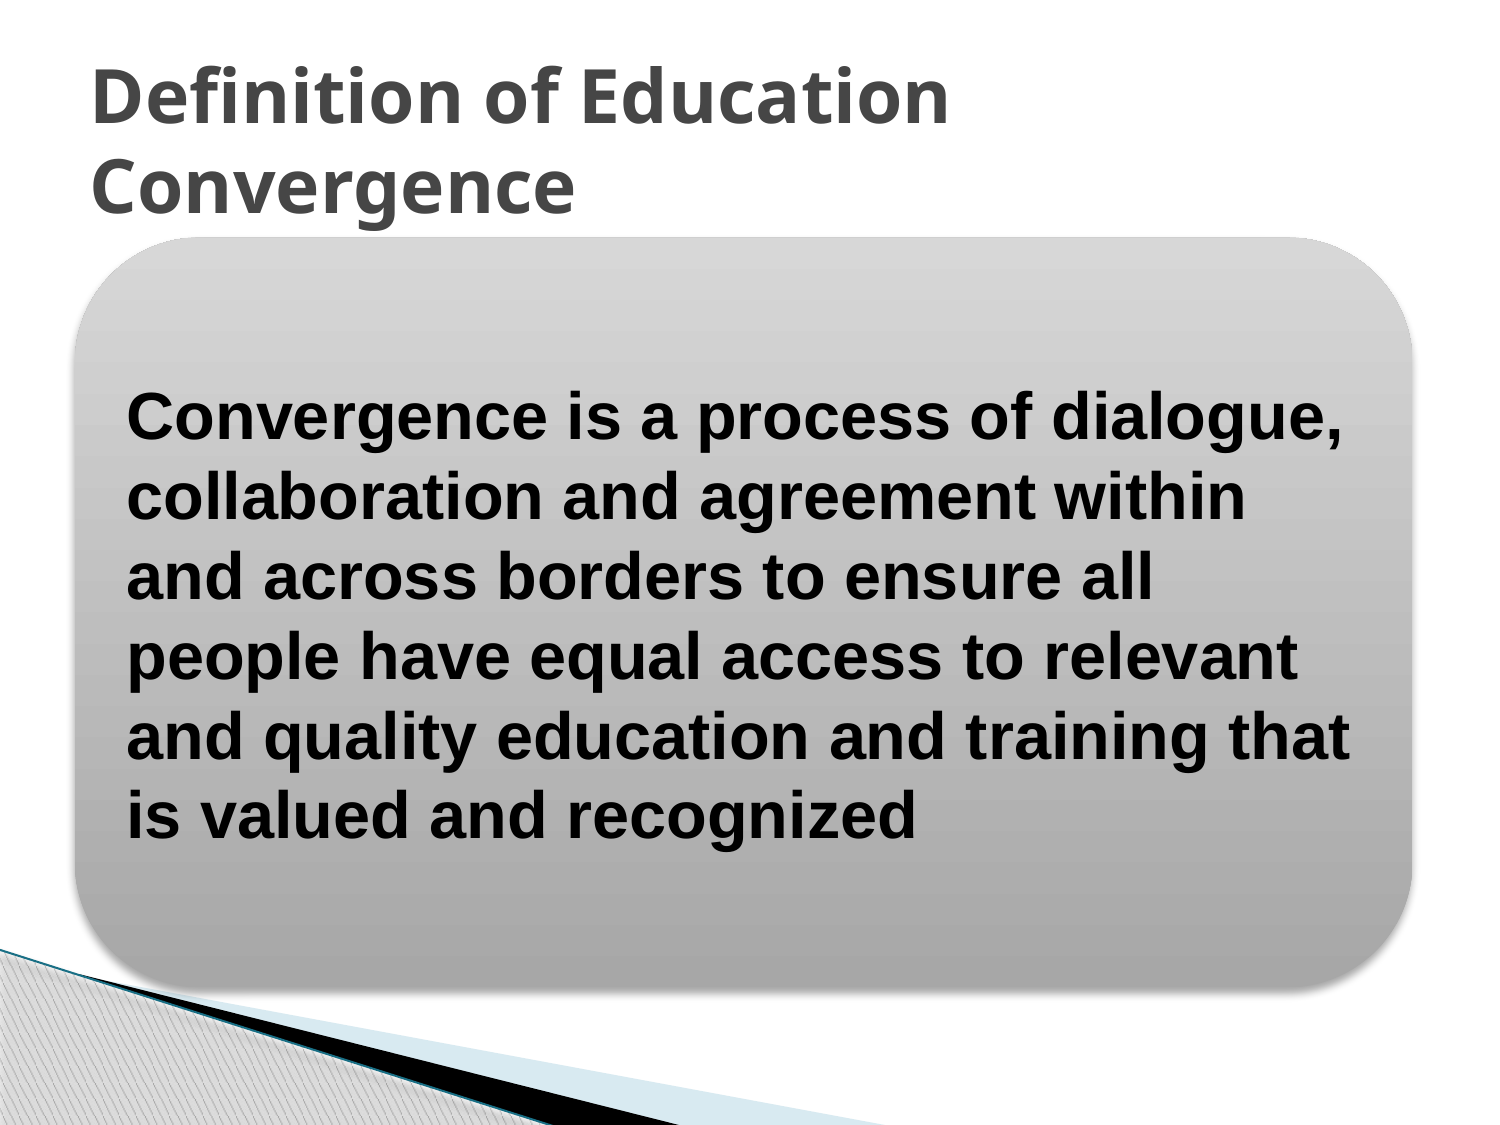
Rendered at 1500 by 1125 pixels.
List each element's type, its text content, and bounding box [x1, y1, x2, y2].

title Definition of Education Convergence [75, 45, 1425, 233]
text_box Convergence is a process of dialogue, collaboration and agreement within and across borders to ensure all people have equal access to relevant and quality education and training that is valued and recognized [74, 236, 1414, 989]
